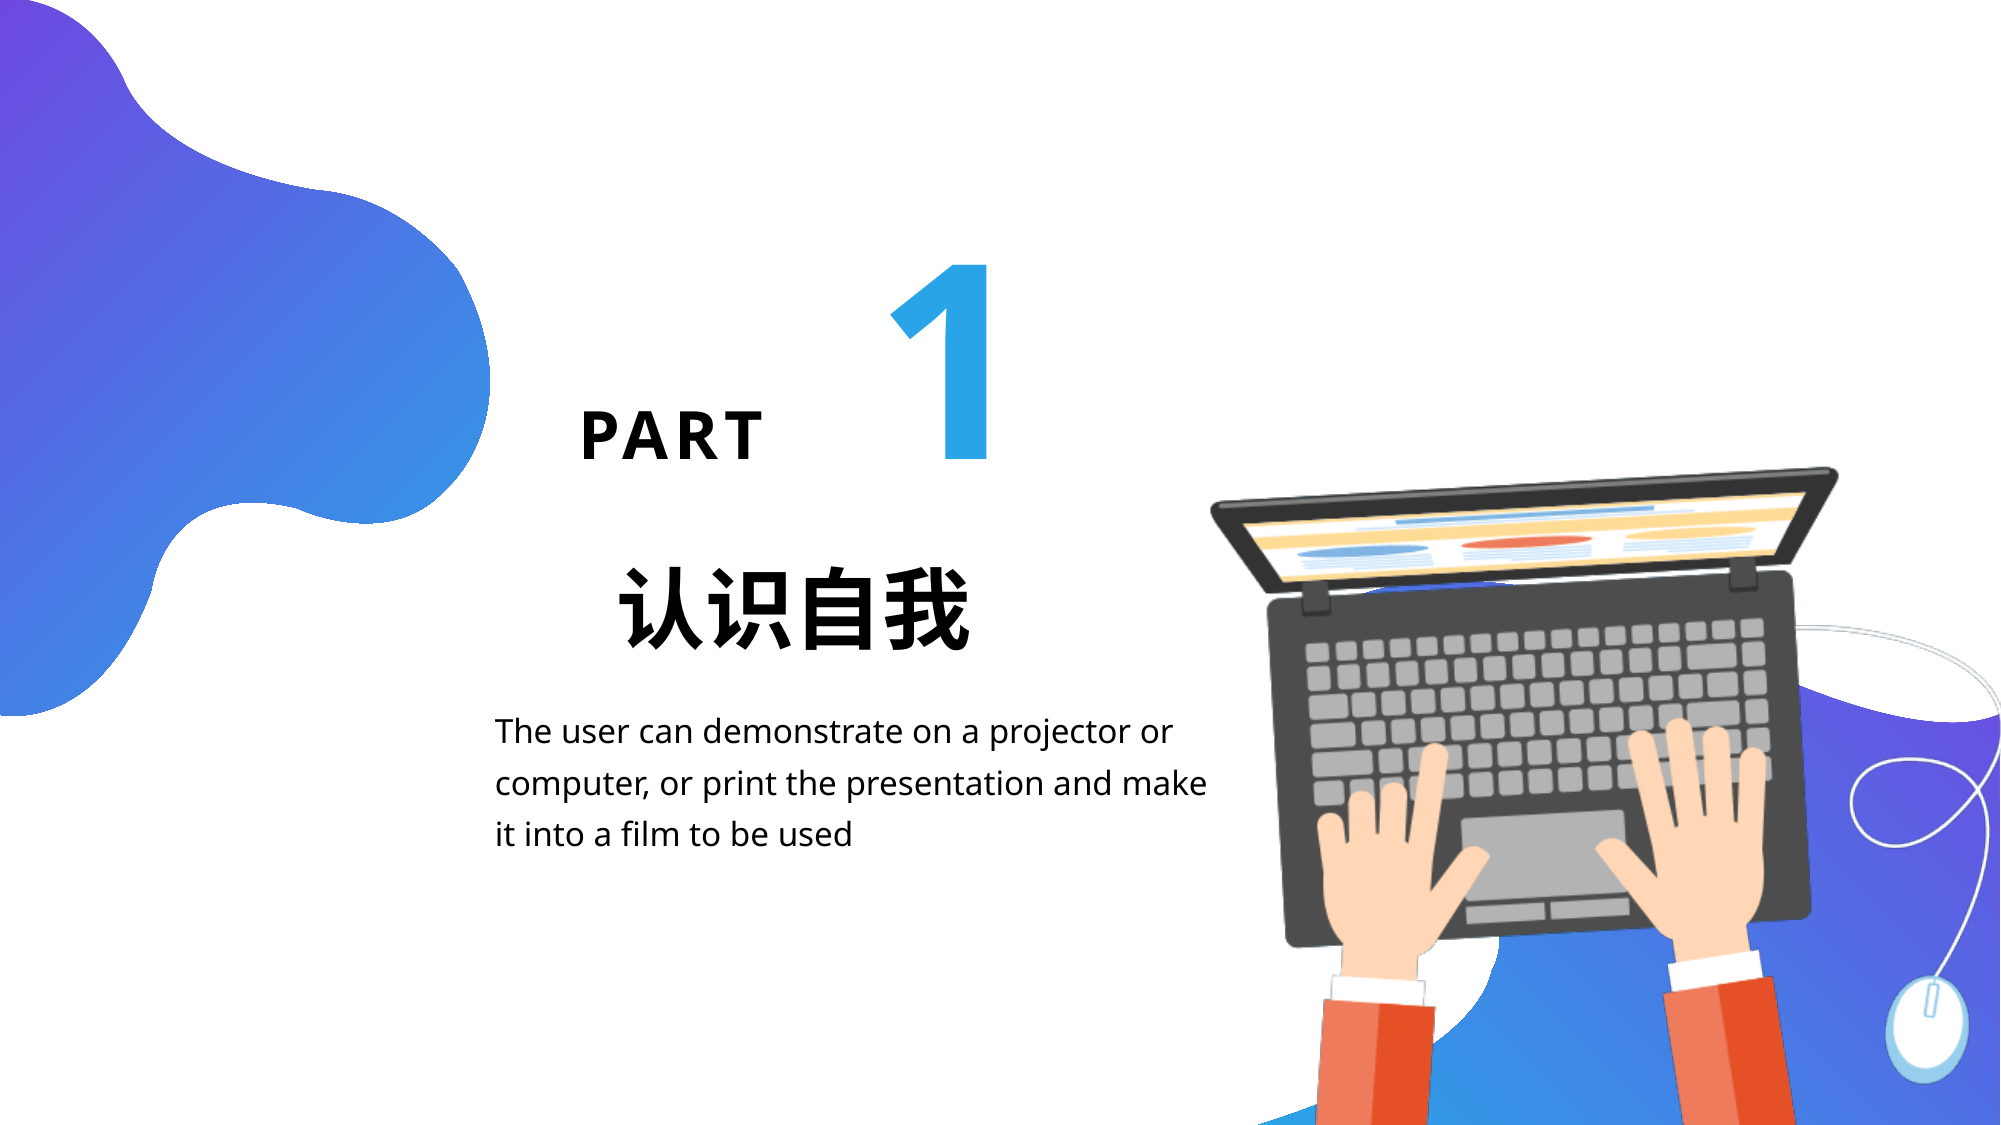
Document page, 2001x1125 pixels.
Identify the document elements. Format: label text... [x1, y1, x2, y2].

text_box 认识自我 [480, 553, 1108, 661]
text_box The user can demonstrate on a projector or computer, or print the presentation and make it into a film to be used [480, 690, 1208, 861]
text_box [0, 0, 480, 716]
picture [1208, 321, 2001, 1125]
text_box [480, 180, 1045, 525]
